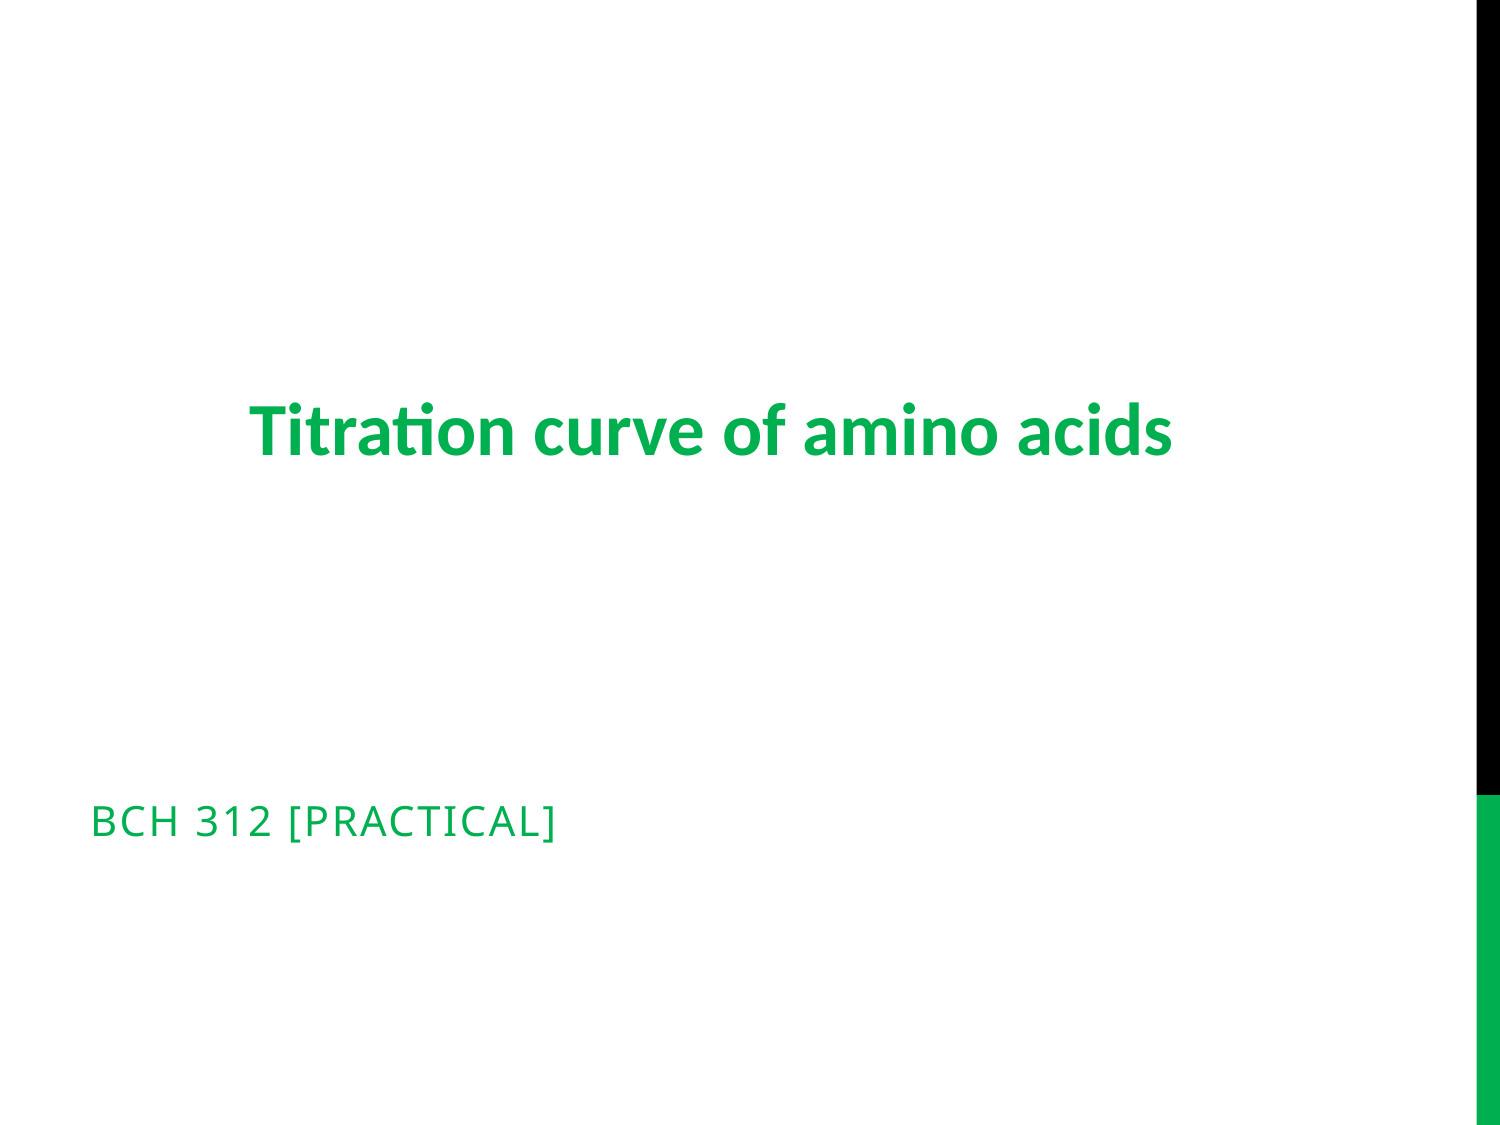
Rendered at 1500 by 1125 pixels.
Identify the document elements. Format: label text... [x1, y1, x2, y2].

text_box Titration curve of amino acids [0, 373, 1442, 559]
subtitle BCH 312 [PRACTICAL] [75, 787, 1200, 938]
